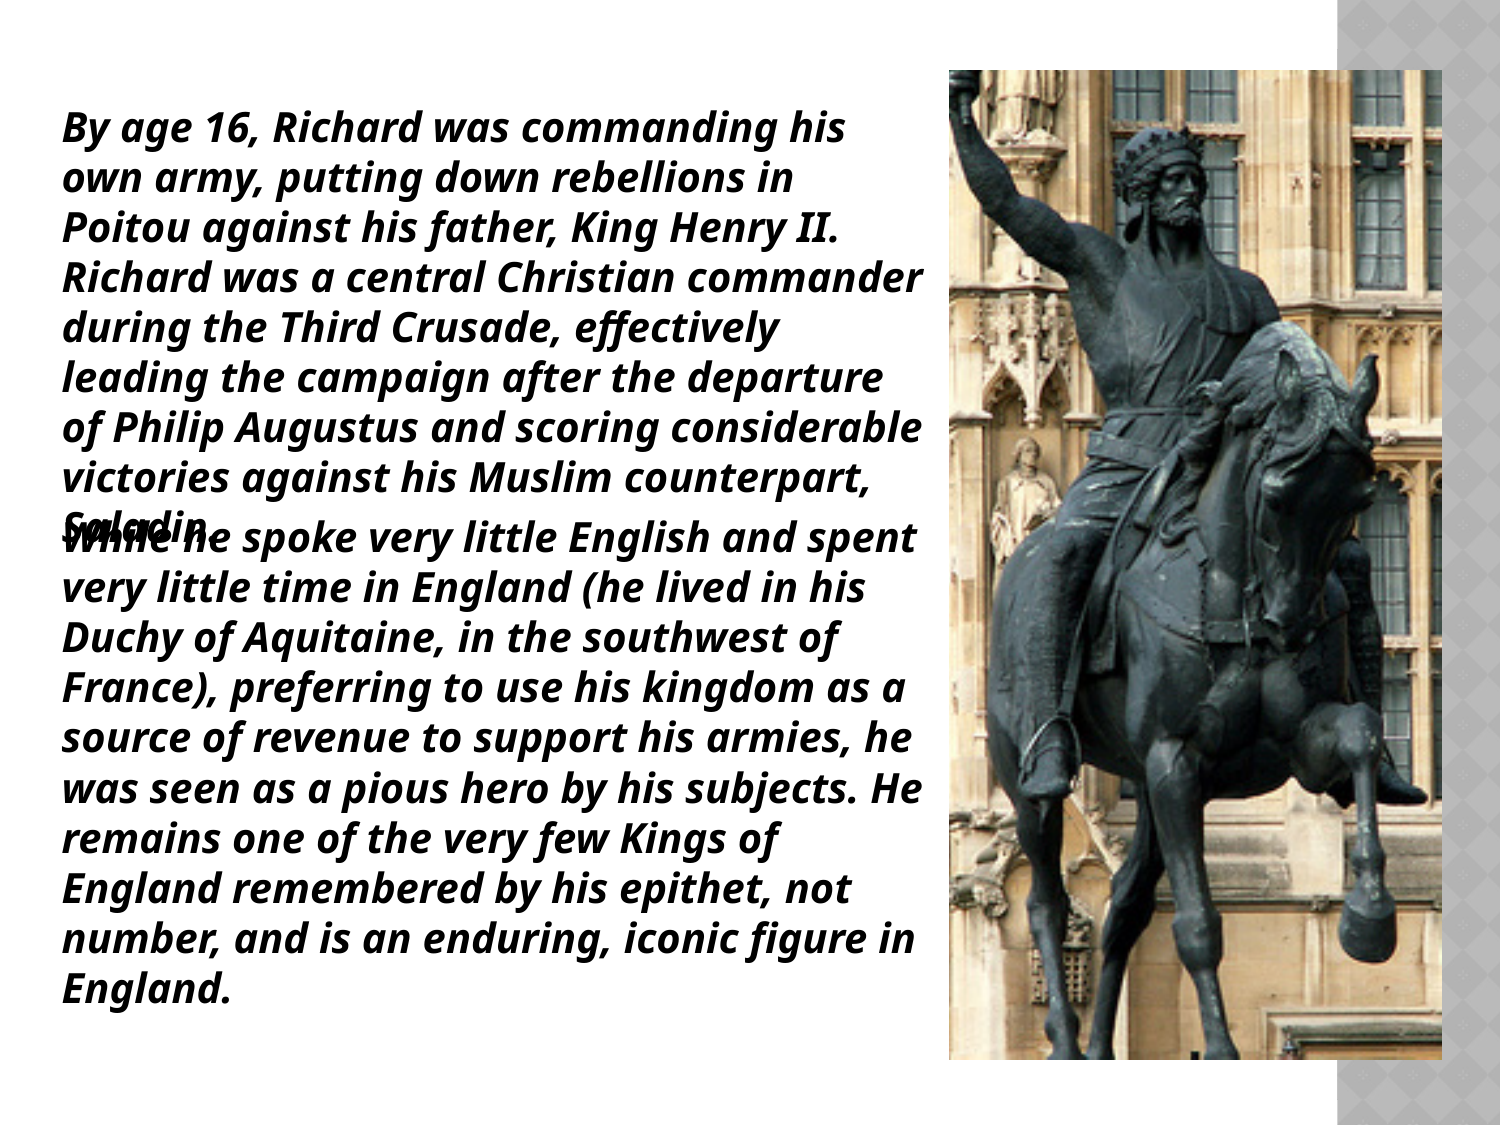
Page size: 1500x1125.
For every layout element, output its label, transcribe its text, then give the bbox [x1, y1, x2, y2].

text_box By age 16, Richard was commanding his own army, putting down rebellions in Poitou against his father, King Henry II. Richard was a central Christian commander during the Third Crusade, effectively leading the campaign after the departure of Philip Augustus and scoring considerable victories against his Muslim counterpart, Saladin. [46, 93, 942, 503]
picture [948, 69, 1442, 1061]
text_box While he spoke very little English and spent very little time in England (he lived in his Duchy of Aquitaine, in the southwest of France), preferring to use his kingdom as a source of revenue to support his armies, he was seen as a pious hero by his subjects. He remains one of the very few Kings of England remembered by his epithet, not number, and is an enduring, iconic figure in England. [46, 503, 942, 1019]
